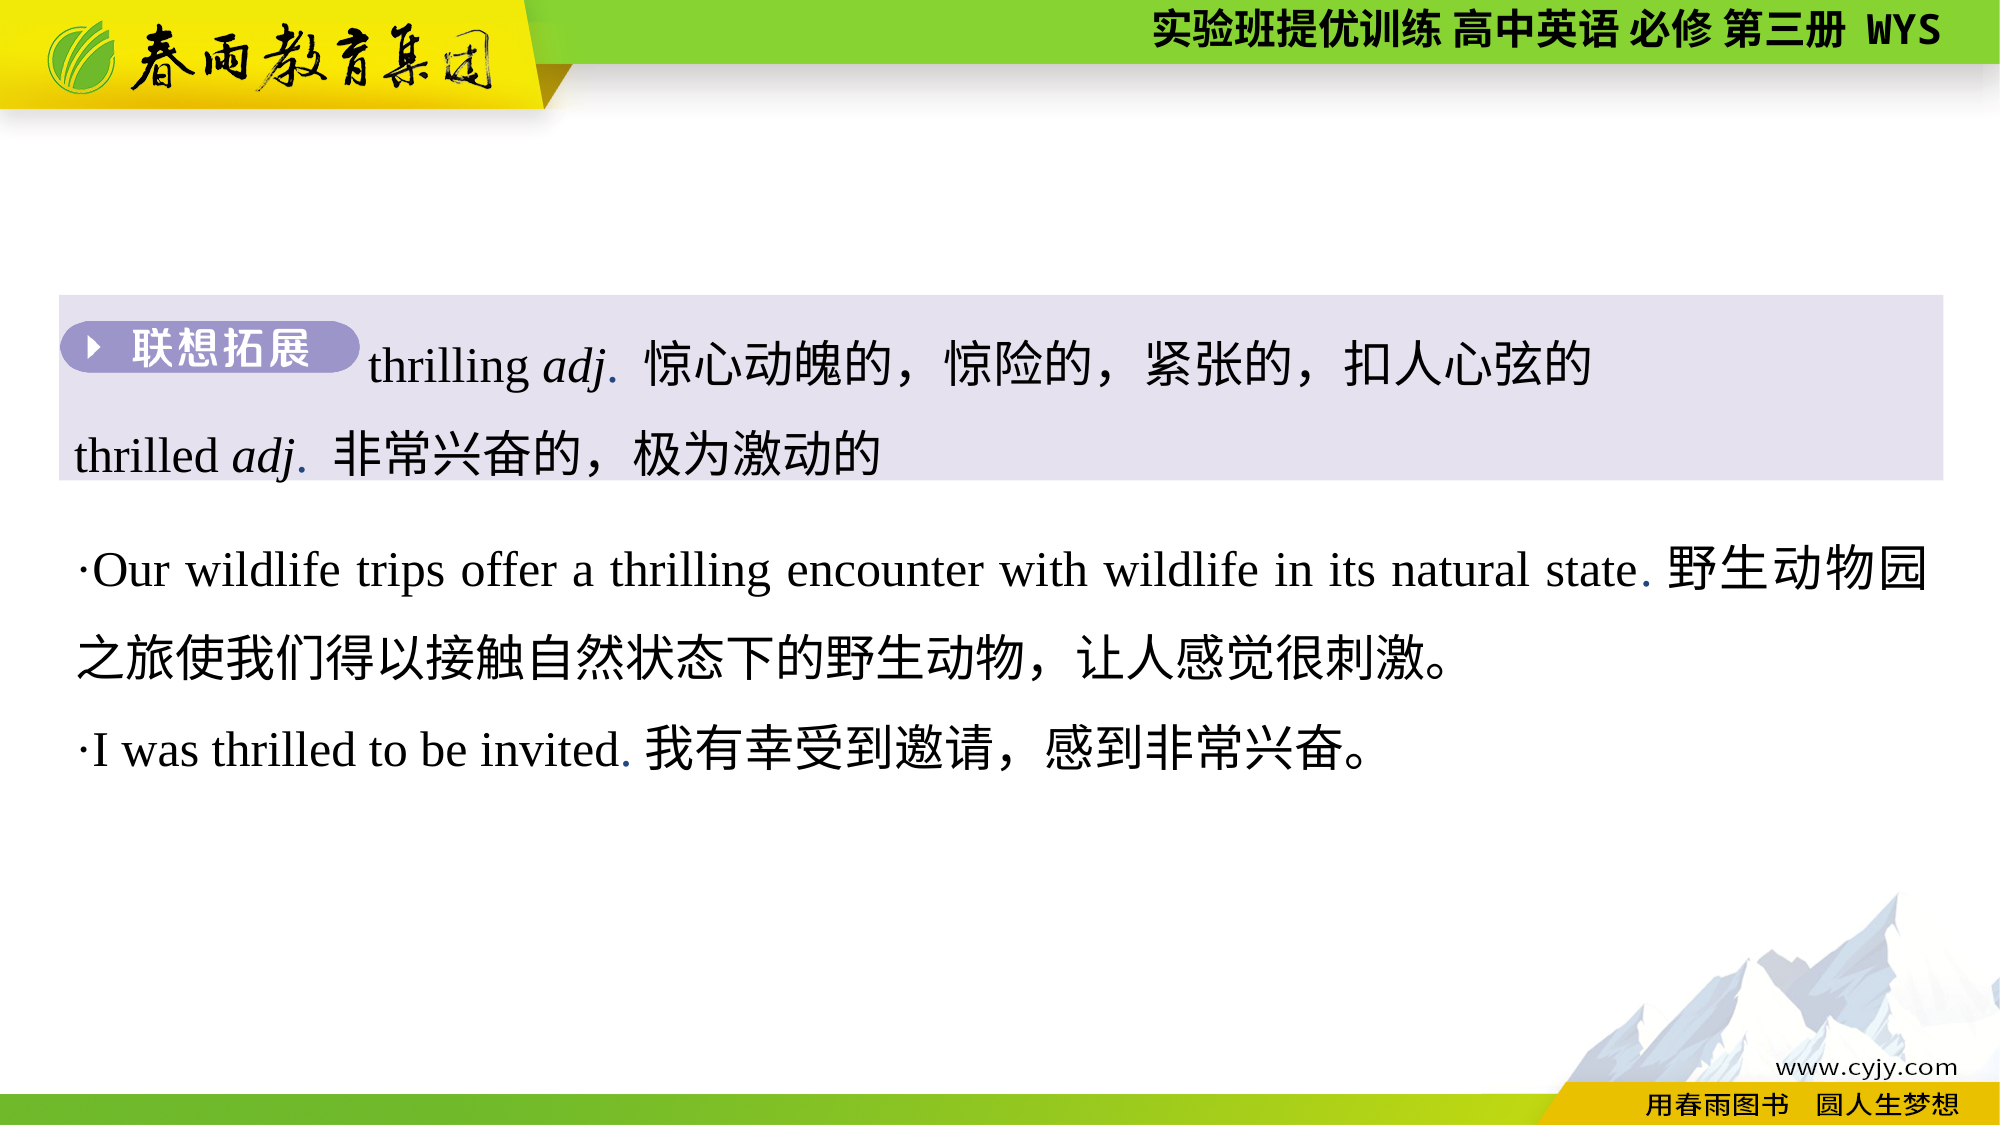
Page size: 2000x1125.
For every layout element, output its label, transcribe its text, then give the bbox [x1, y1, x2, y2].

list thrilling adj. 惊心动魄的，惊险的，紧张的，扣人心弦的 thrilled adj. 非常兴奋的，极为激动的 [59, 294, 1944, 481]
text_box ·Our wildlife trips offer a thrilling encounter with wildlife in its natural state.野生动物园之旅使我们得以接触自然状态下的野生动物，让人感觉很刺激。 ·I was thrilled to be invited.我有幸受到邀请，感到非常兴奋。 [60, 498, 1944, 784]
picture [0, 0, 2000, 1125]
